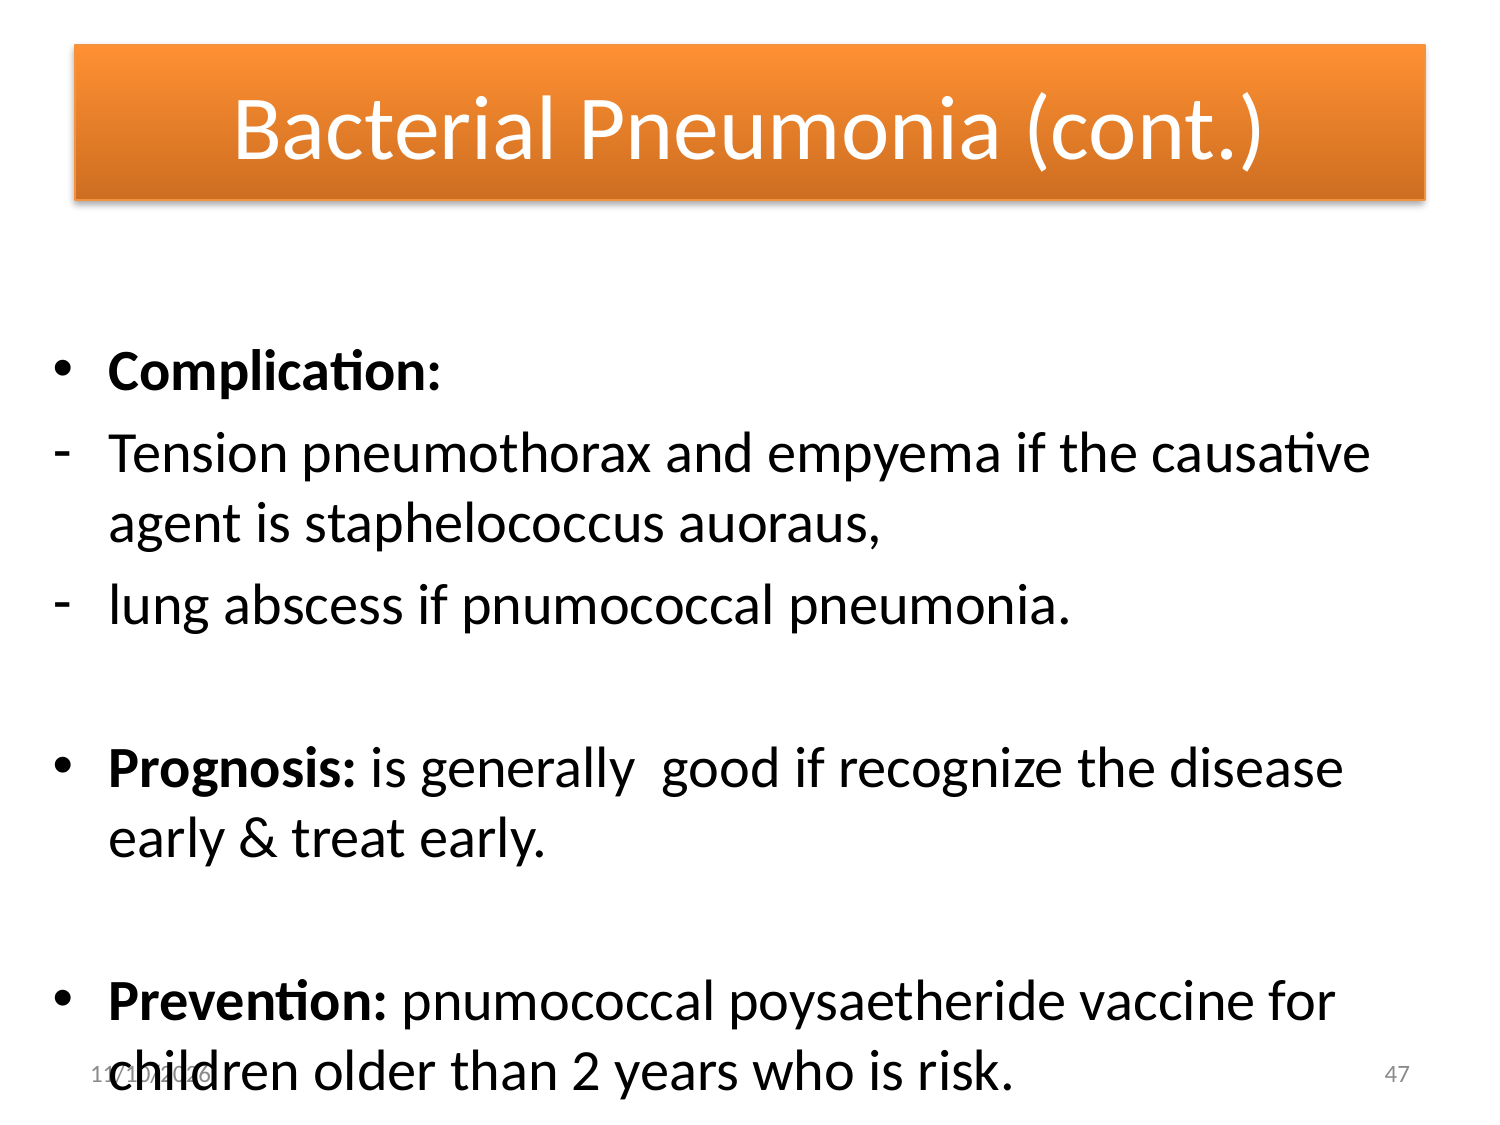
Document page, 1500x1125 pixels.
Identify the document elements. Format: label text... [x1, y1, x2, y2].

title Bacterial Pneumonia (cont.) [74, 44, 1426, 201]
list Complication: Tension pneumothorax and empyema if the causative agent is staphelococcus auoraus, lung abscess if pnumococcal pneumonia. Prognosis: is generally good if recognize the disease early & treat early. Prevention: pnumococcal poysaetheride vaccine for children older than 2 years who is risk. [37, 324, 1463, 1125]
